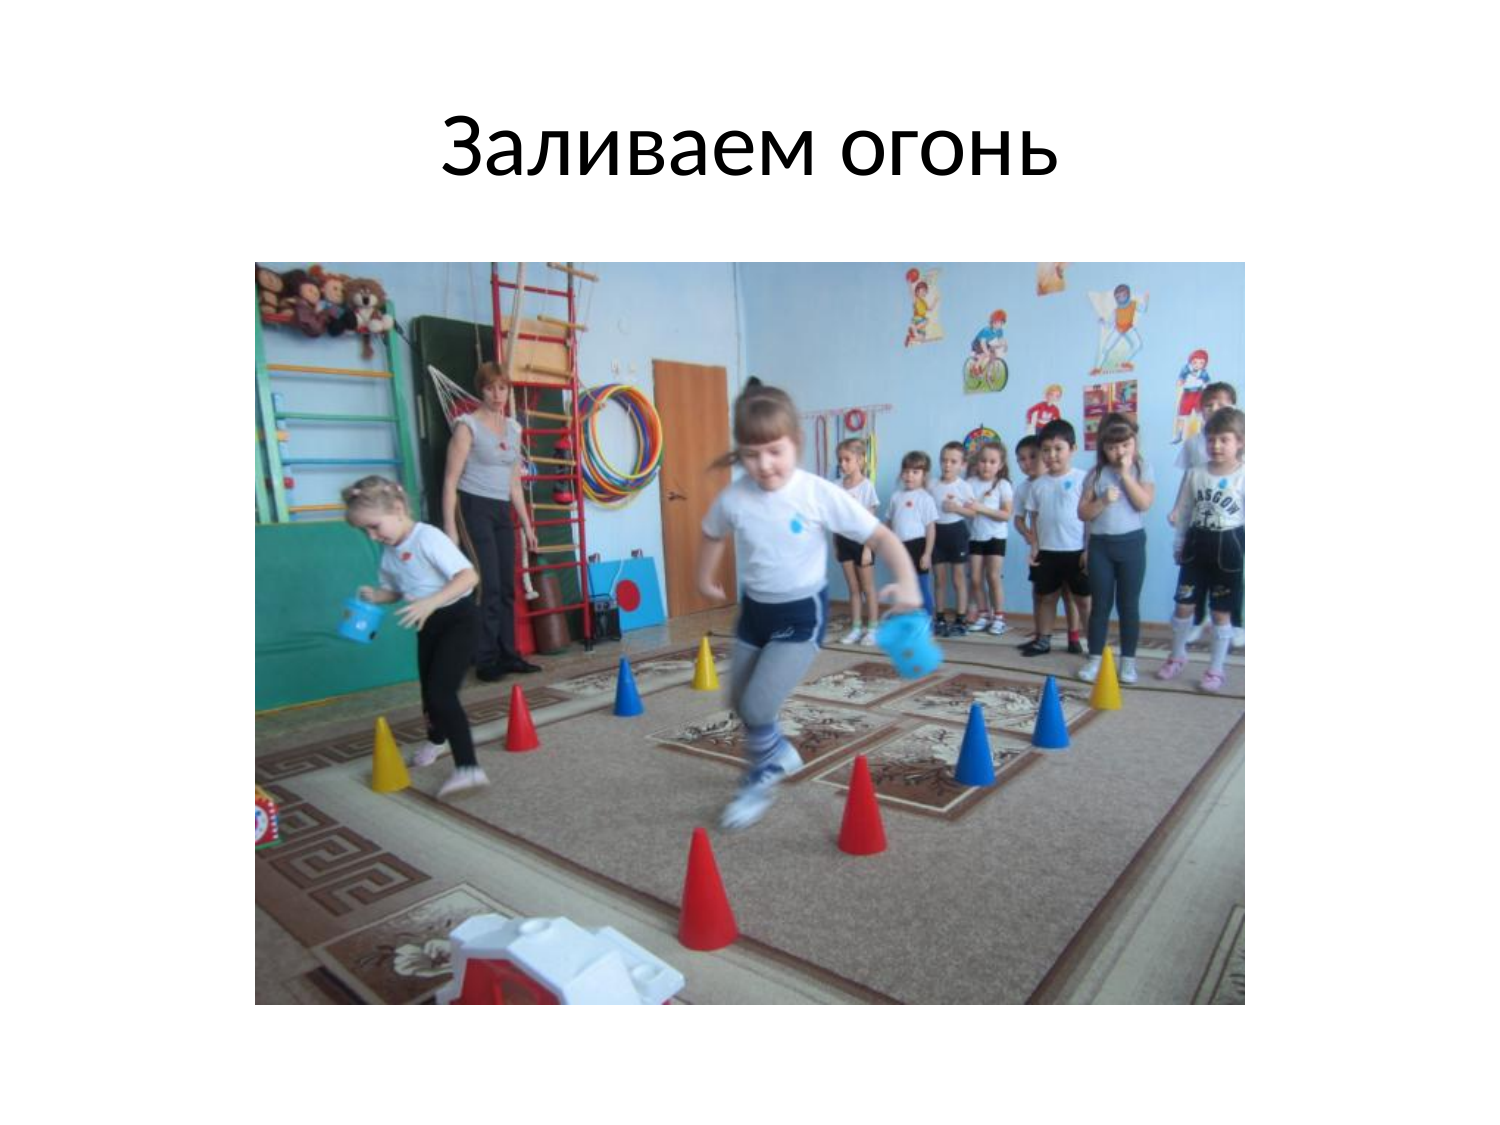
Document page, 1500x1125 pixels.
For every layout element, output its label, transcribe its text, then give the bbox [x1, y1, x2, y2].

title Заливаем огонь [75, 45, 1425, 233]
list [254, 262, 1246, 1006]
